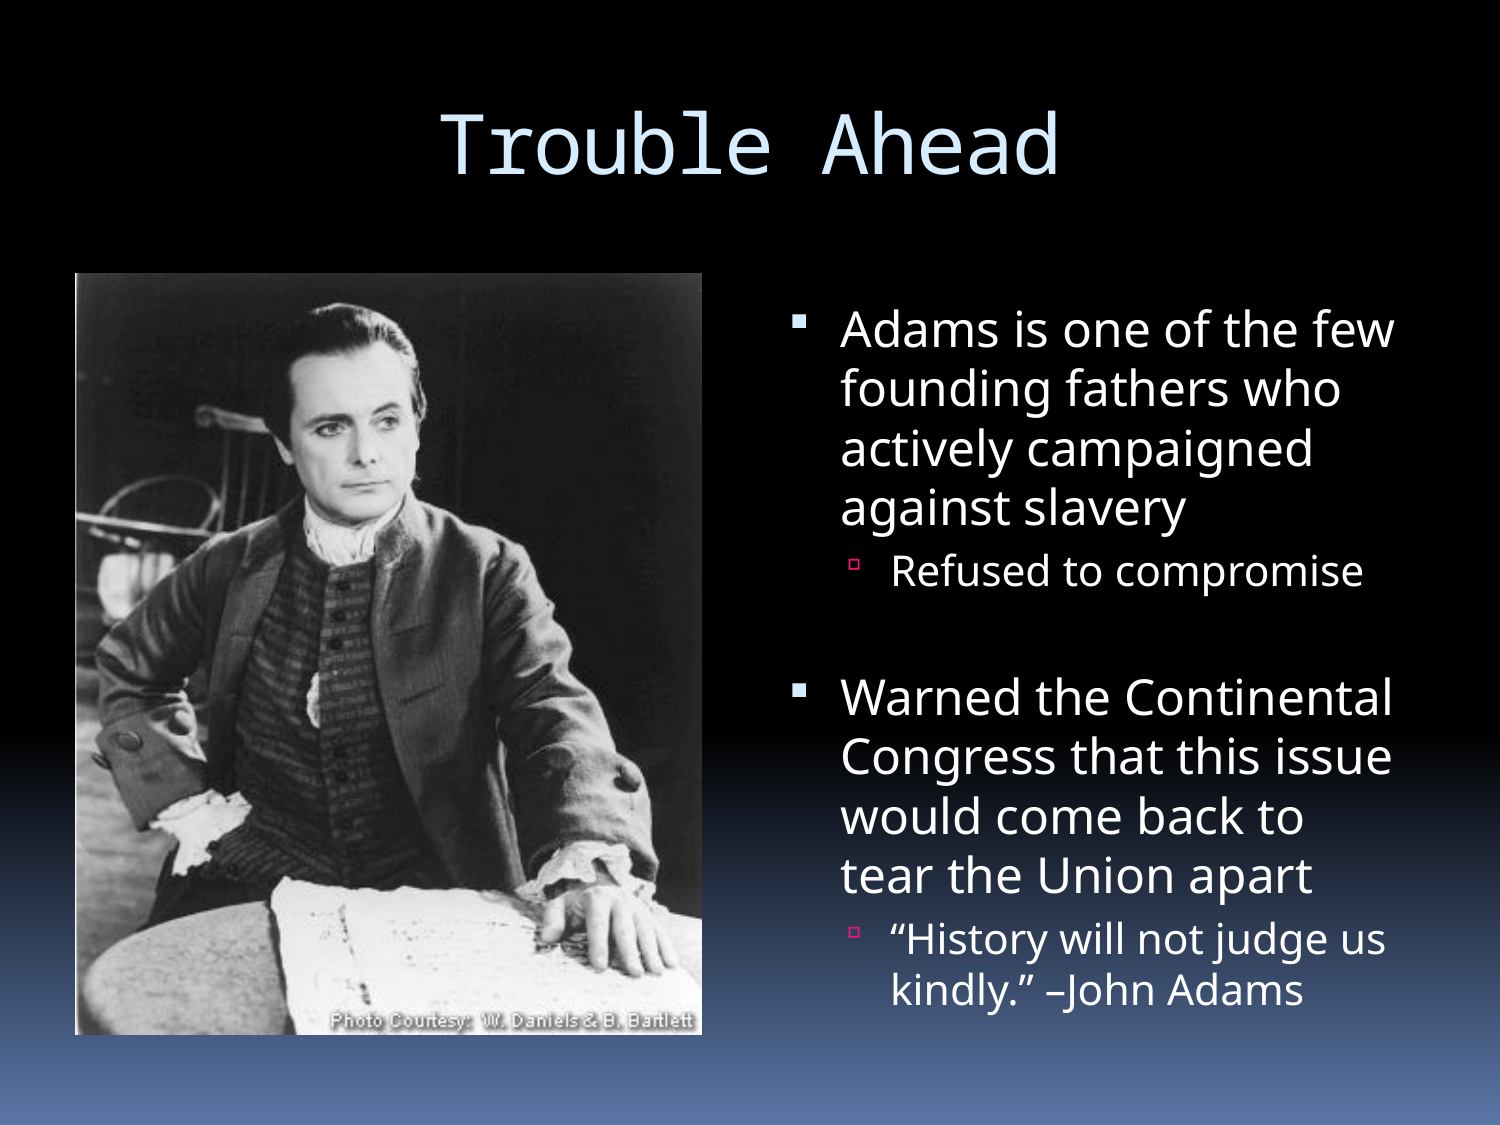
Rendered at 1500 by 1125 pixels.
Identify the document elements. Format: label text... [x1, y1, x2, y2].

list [74, 272, 702, 1036]
list Adams is one of the few founding fathers who actively campaigned against slavery Refused to compromise Warned the Continental Congress that this issue would come back to tear the Union apart “History will not judge us kindly.” –John Adams [763, 290, 1427, 1033]
title Trouble Ahead [75, 83, 1425, 234]
